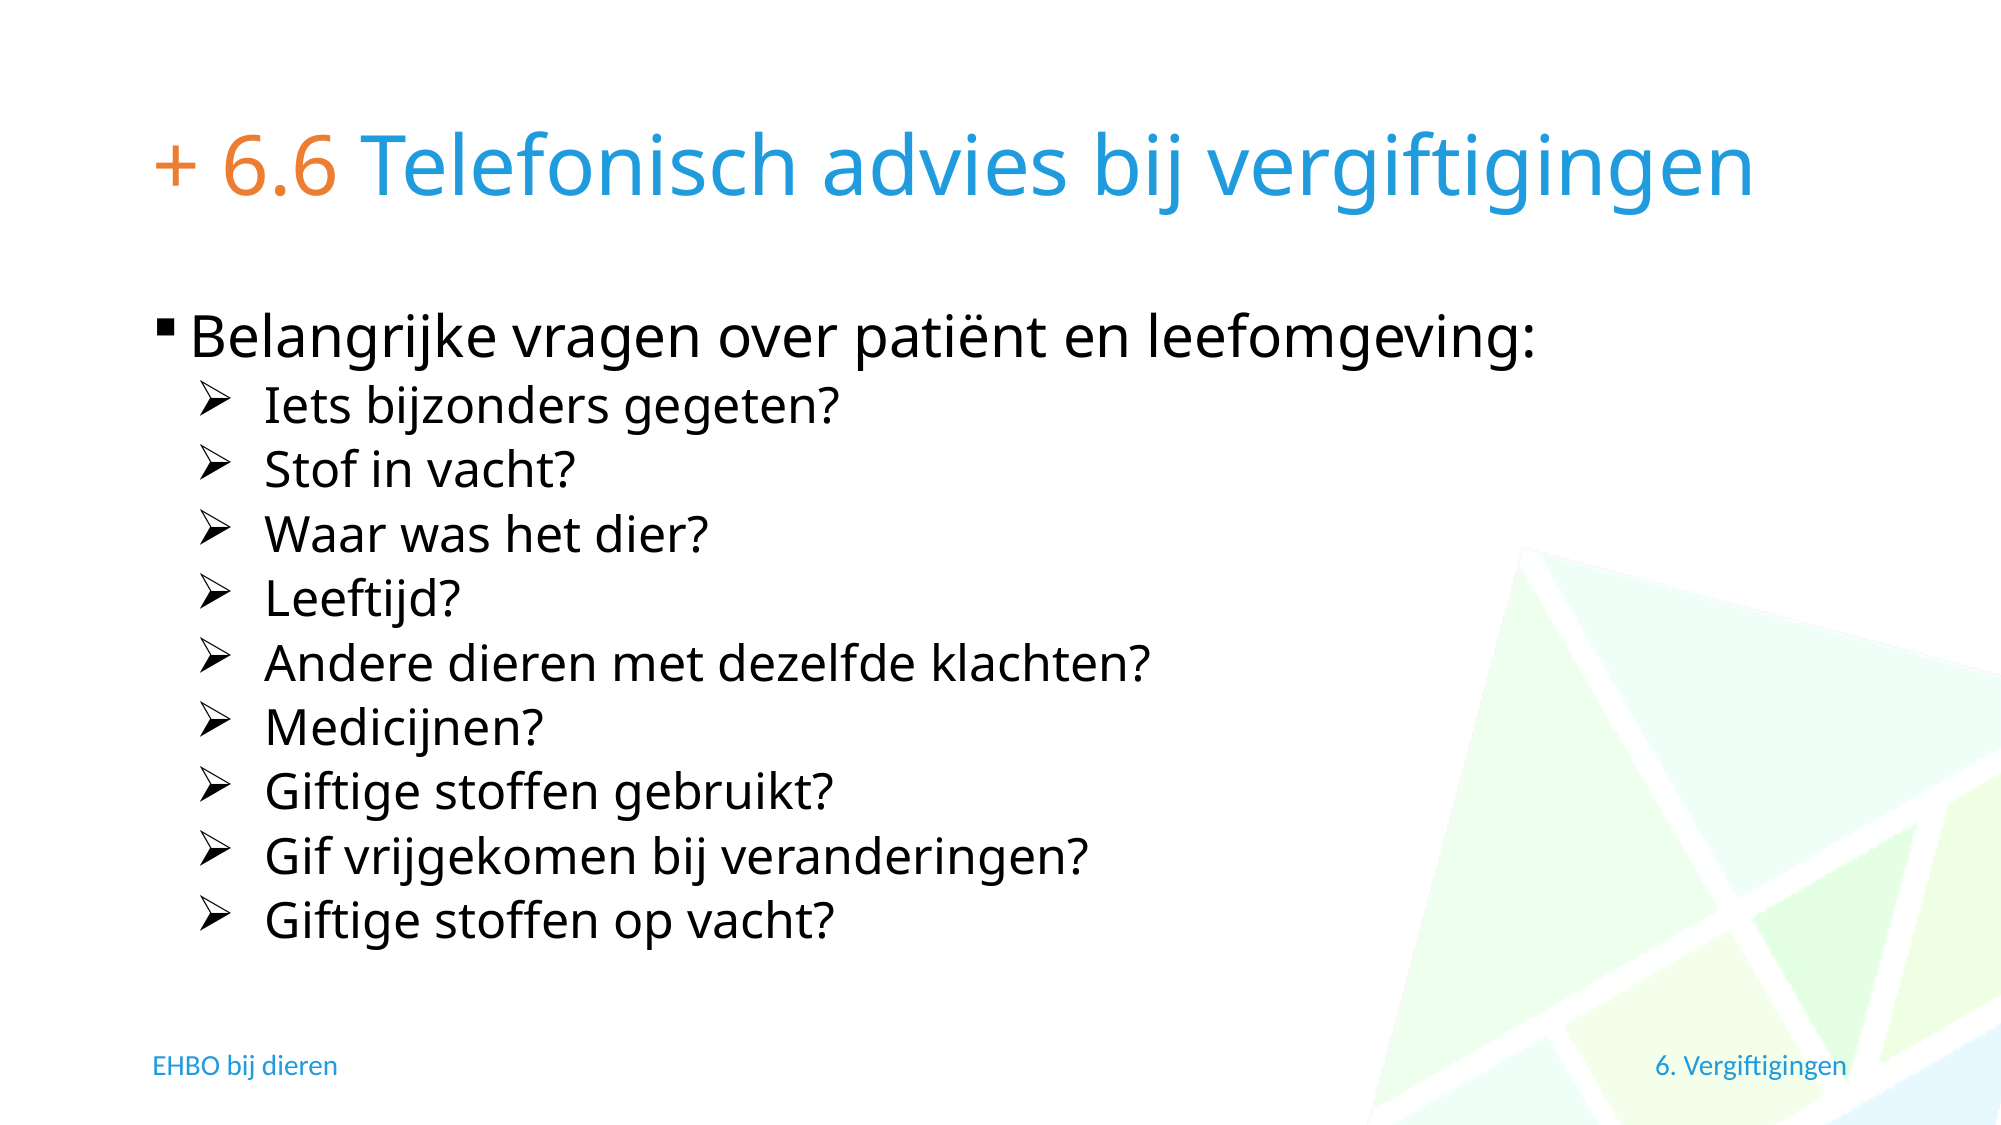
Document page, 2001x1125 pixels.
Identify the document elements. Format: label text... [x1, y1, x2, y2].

list EHBO bij dieren [137, 1042, 588, 1103]
list Belangrijke vragen over patiënt en leefomgeving: Iets bijzonders gegeten? Stof in vacht? Waar was het dier? Leeftijd? Andere dieren met dezelfde klachten? Medicijnen? Giftige stoffen gebruikt? Gif vrijgekomen bij veranderingen? Giftige stoffen op vacht? [137, 299, 1863, 1014]
list 6. Vergiftigingen [1412, 1042, 1863, 1103]
title + 6.6 Telefonisch advies bij vergiftigingen [137, 59, 1863, 278]
